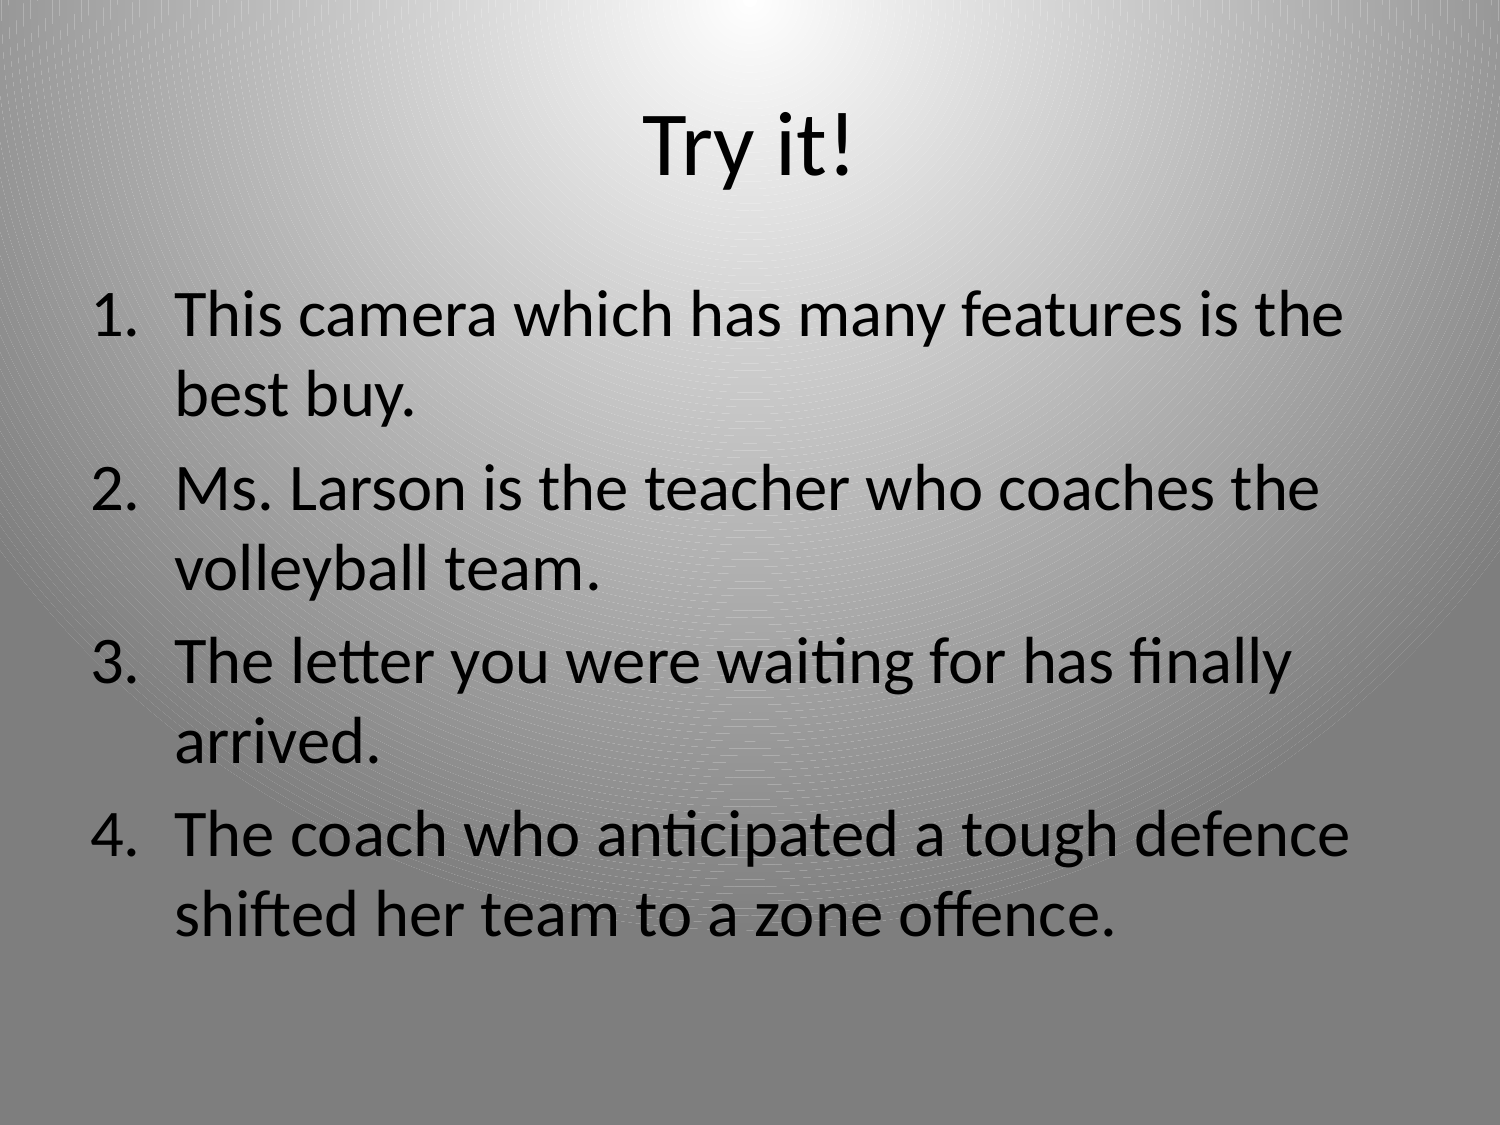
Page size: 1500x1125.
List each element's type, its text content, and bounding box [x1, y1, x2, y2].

title Try it! [75, 45, 1425, 233]
list This camera which has many features is the best buy. Ms. Larson is the teacher who coaches the volleyball team. The letter you were waiting for has finally arrived. The coach who anticipated a tough defence shifted her team to a zone offence. [75, 262, 1425, 1005]
